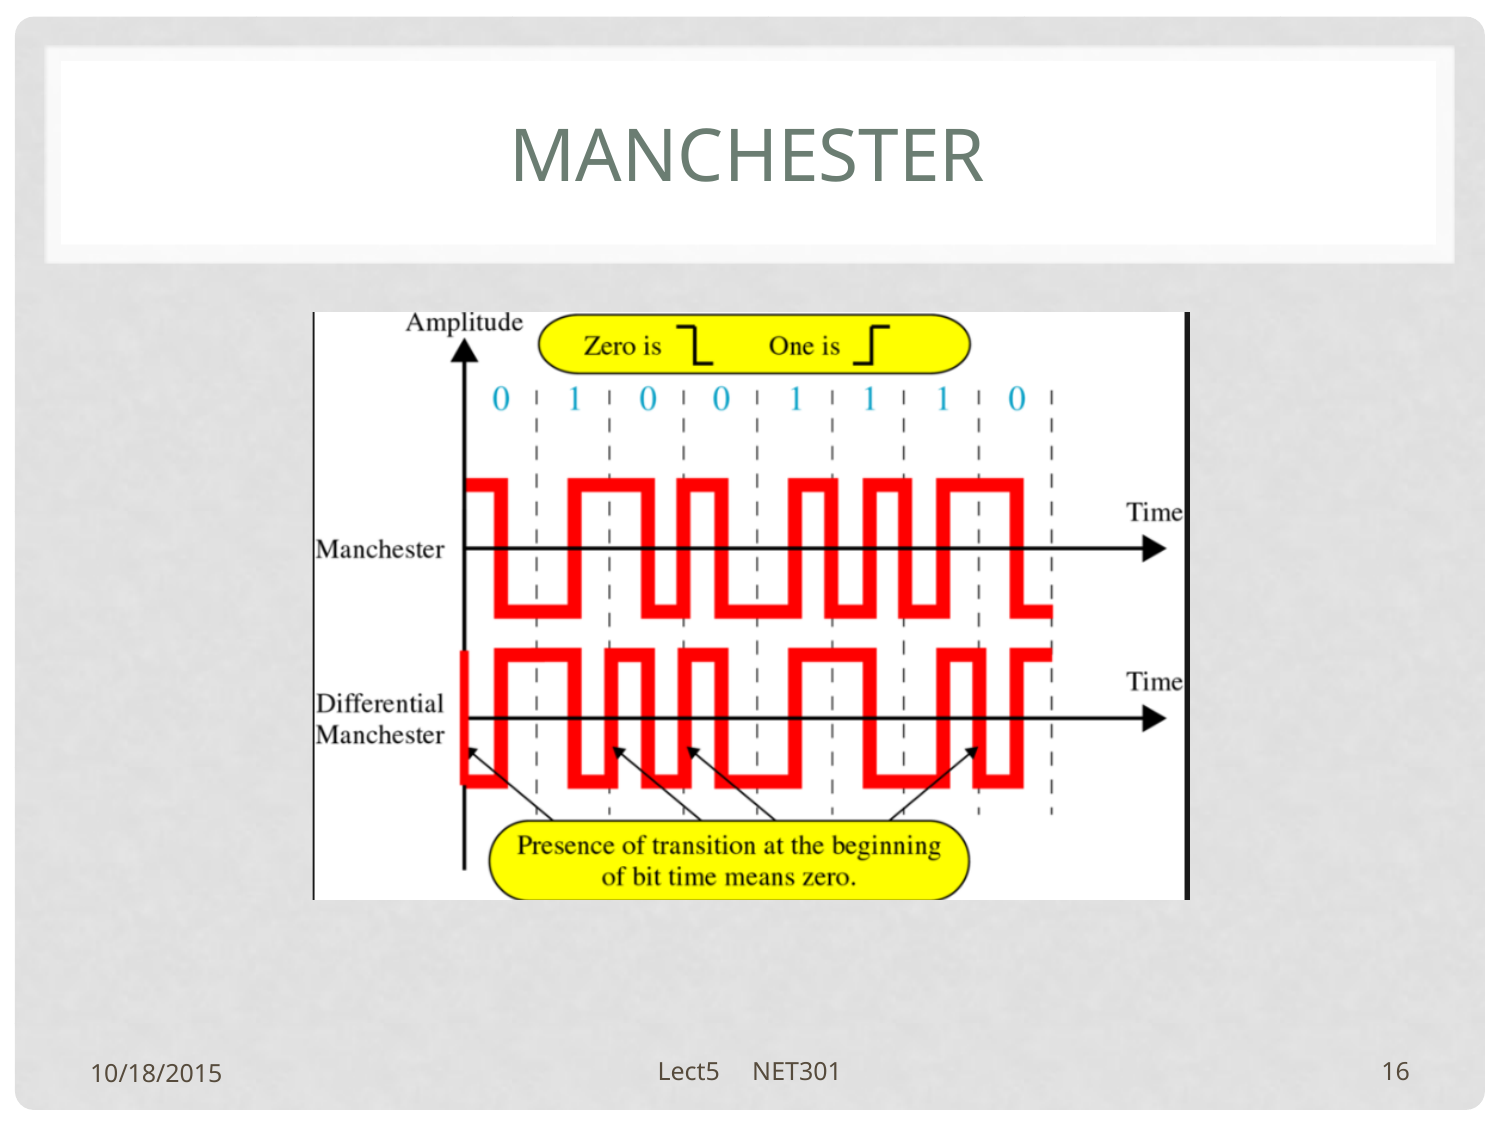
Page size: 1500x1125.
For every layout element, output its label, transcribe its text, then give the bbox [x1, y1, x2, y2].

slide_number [75, 1042, 425, 1103]
slide_number 16 [1074, 1042, 1425, 1103]
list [312, 312, 1191, 901]
title Manchester [69, 66, 1425, 238]
footer Lect5 NET301 [512, 1042, 988, 1103]
